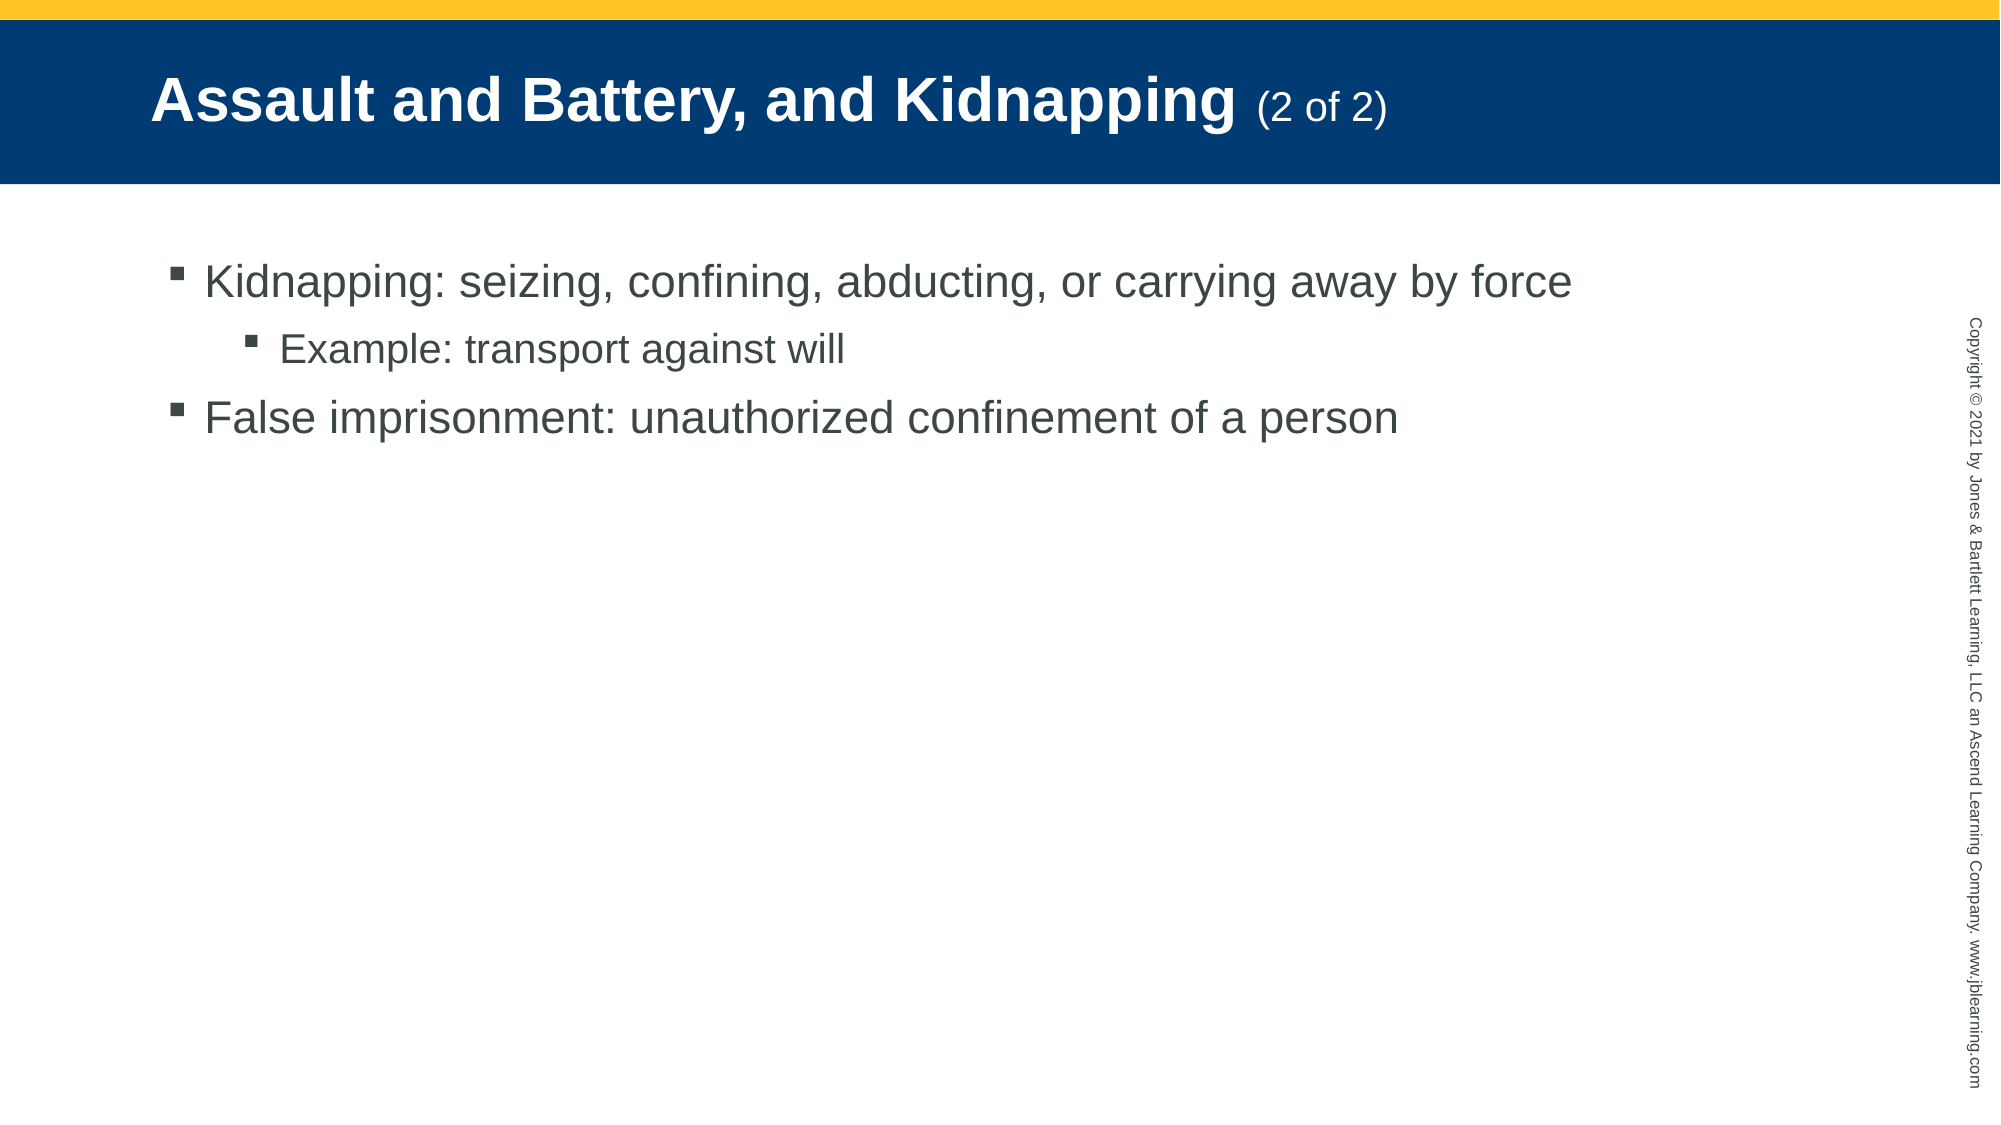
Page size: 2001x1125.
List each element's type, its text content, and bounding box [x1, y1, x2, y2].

list Kidnapping: seizing, confining, abducting, or carrying away by force Example: transport against will False imprisonment: unauthorized confinement of a person [151, 244, 1840, 1016]
title Assault and Battery, and Kidnapping (2 of 2) [0, 19, 2000, 185]
